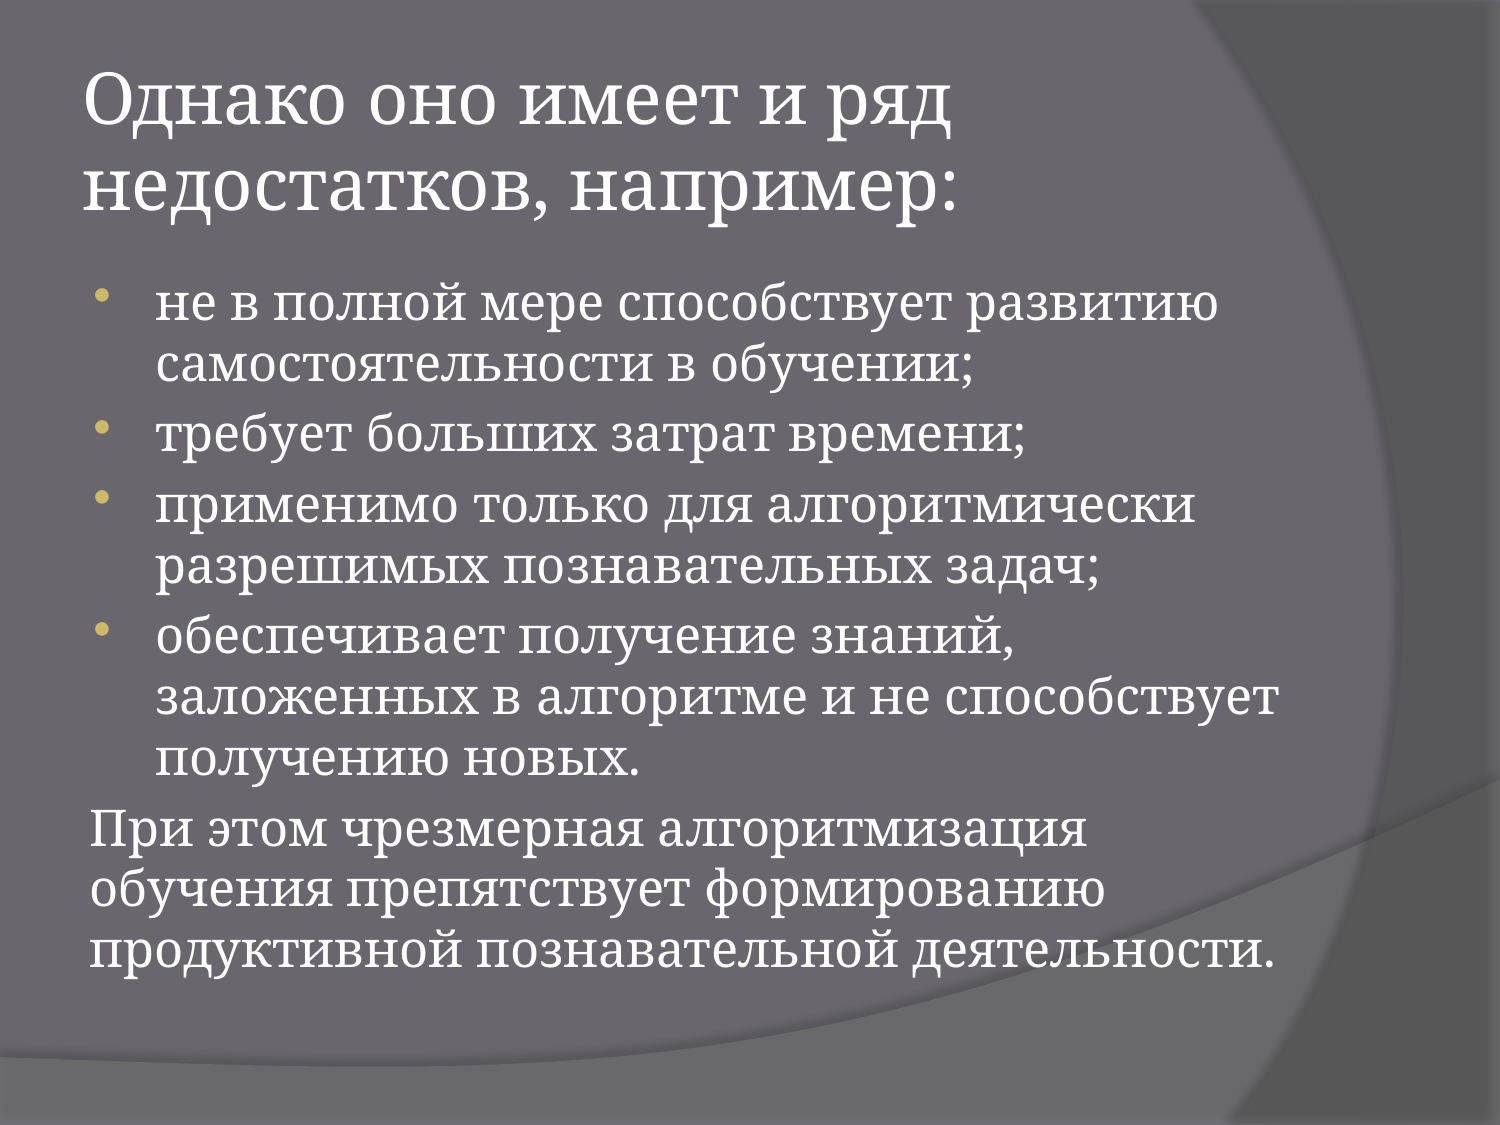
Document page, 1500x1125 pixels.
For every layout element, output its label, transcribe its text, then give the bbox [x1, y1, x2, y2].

title Однако оно имеет и ряд недостатков, например: [75, 45, 1300, 233]
list не в полной мере способствует развитию самостоятельности в обучении; требует больших затрат времени; применимо только для алгоритмически разрешимых познавательных задач; обеспечивает получение знаний, заложенных в алгоритме и не способствует получению новых. При этом чрезмерная алгоритмизация обучения препятствует формированию продуктивной познавательной деятельности. [75, 262, 1300, 1005]
